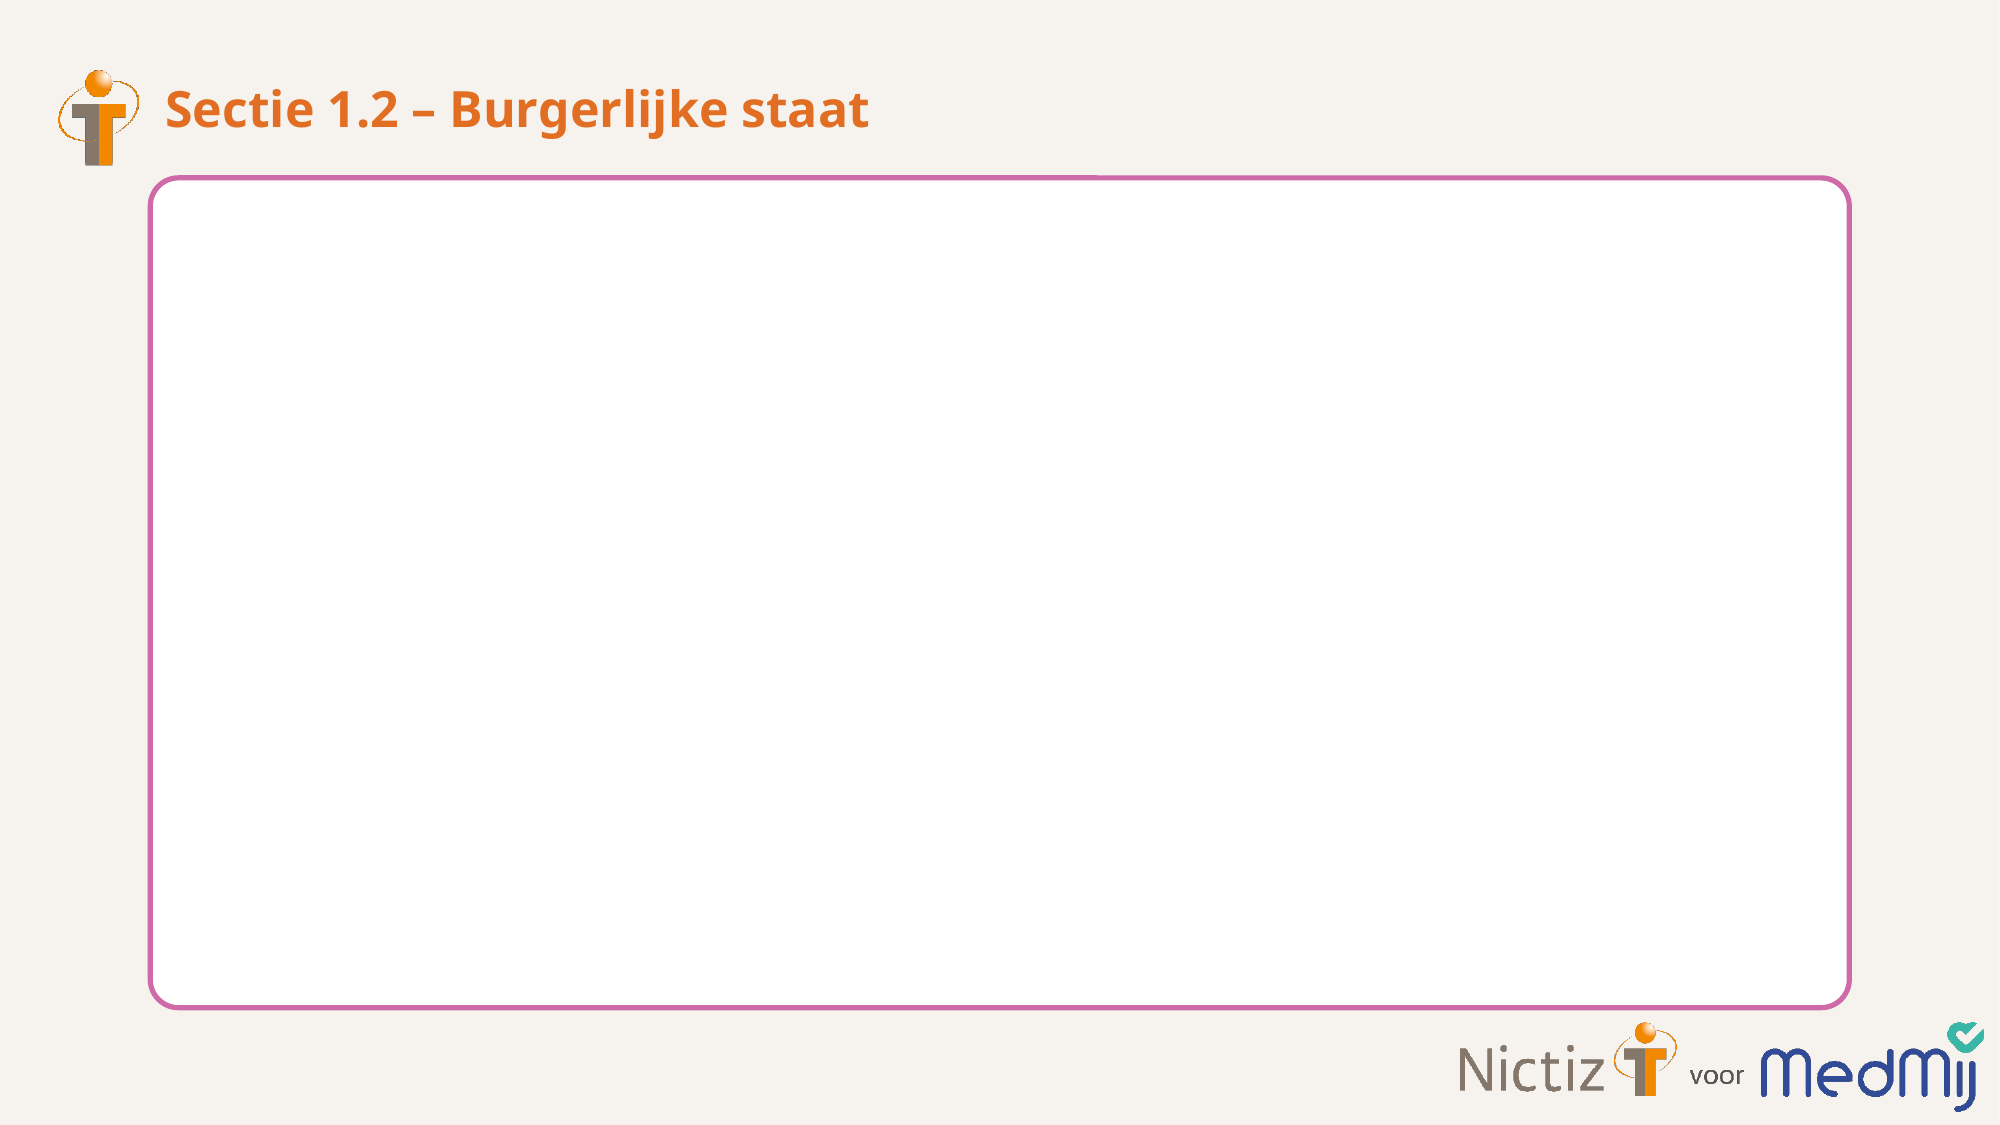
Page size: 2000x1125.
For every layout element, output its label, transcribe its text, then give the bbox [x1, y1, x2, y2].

picture [1457, 1019, 1988, 1113]
picture [50, 66, 151, 187]
title Sectie 1.2 – Burgerlijke staat [150, 76, 1850, 165]
